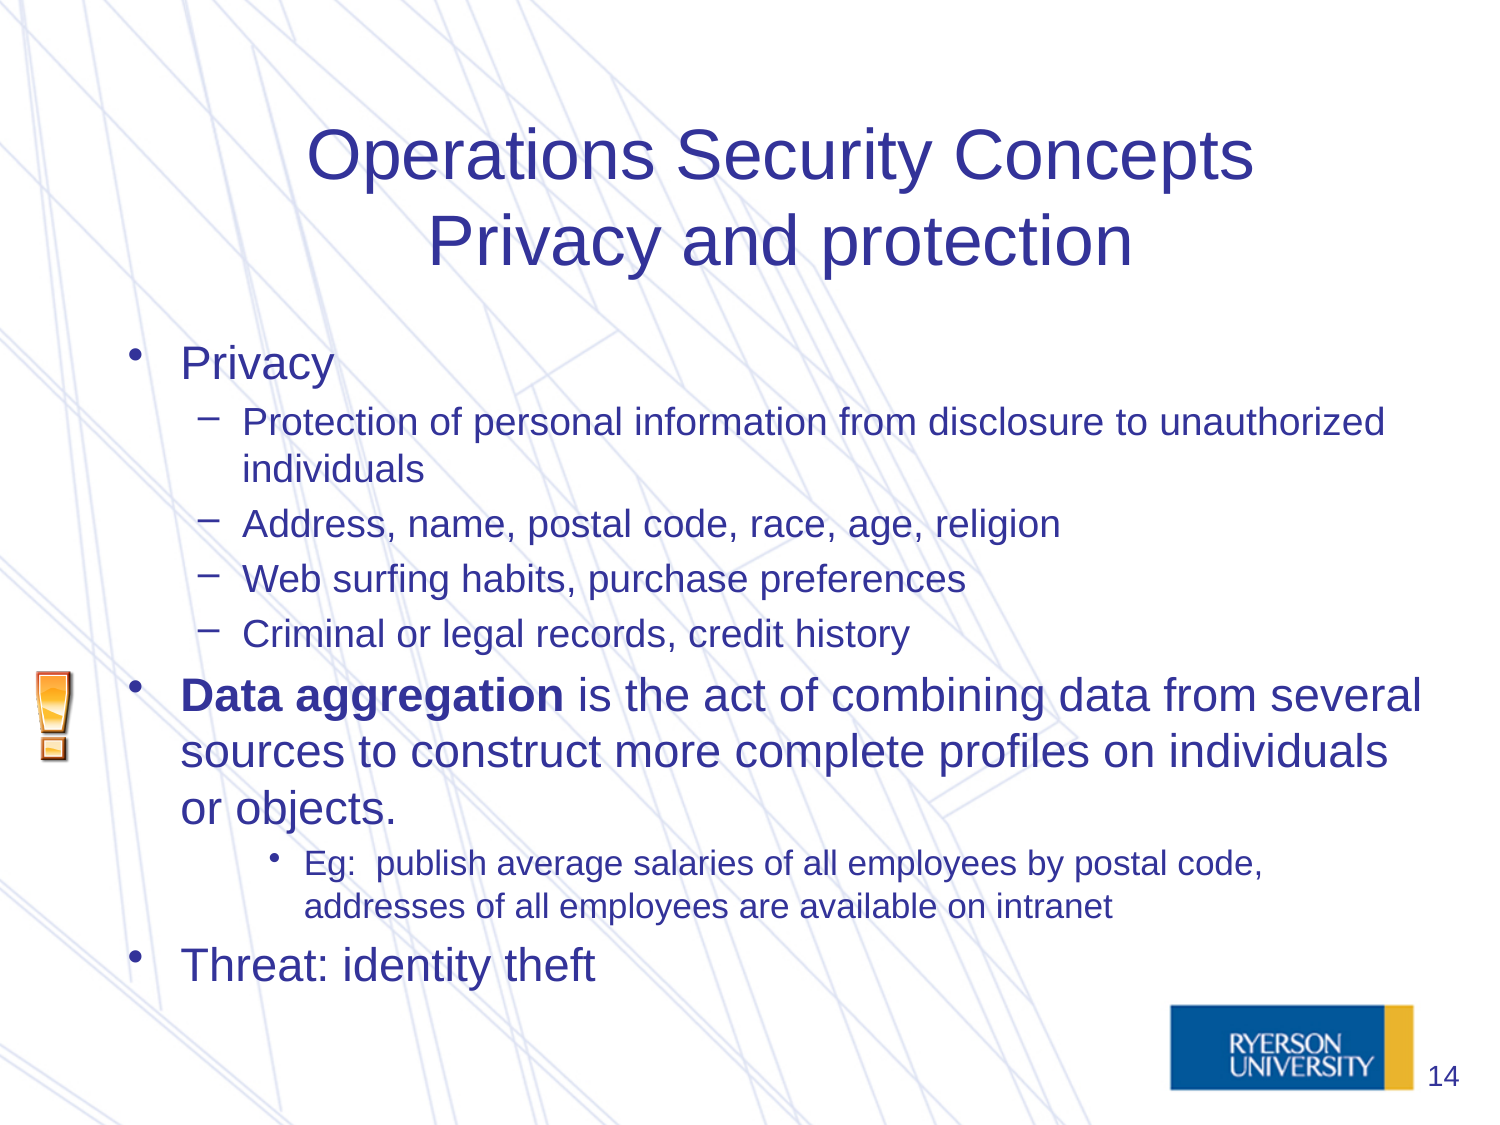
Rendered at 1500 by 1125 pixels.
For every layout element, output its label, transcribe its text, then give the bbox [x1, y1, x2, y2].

list Privacy Protection of personal information from disclosure to unauthorized individuals Address, name, postal code, race, age, religion Web surfing habits, purchase preferences Criminal or legal records, credit history Data aggregation is the act of combining data from several sources to construct more complete profiles on individuals or objects. Eg: publish average salaries of all employees by postal code, addresses of all employees are available on intranet Threat: identity theft [112, 324, 1451, 1001]
slide_number 14 [1399, 1049, 1476, 1113]
title Operations Security Concepts Privacy and protection [112, 99, 1451, 288]
picture [0, 0, 1500, 1125]
